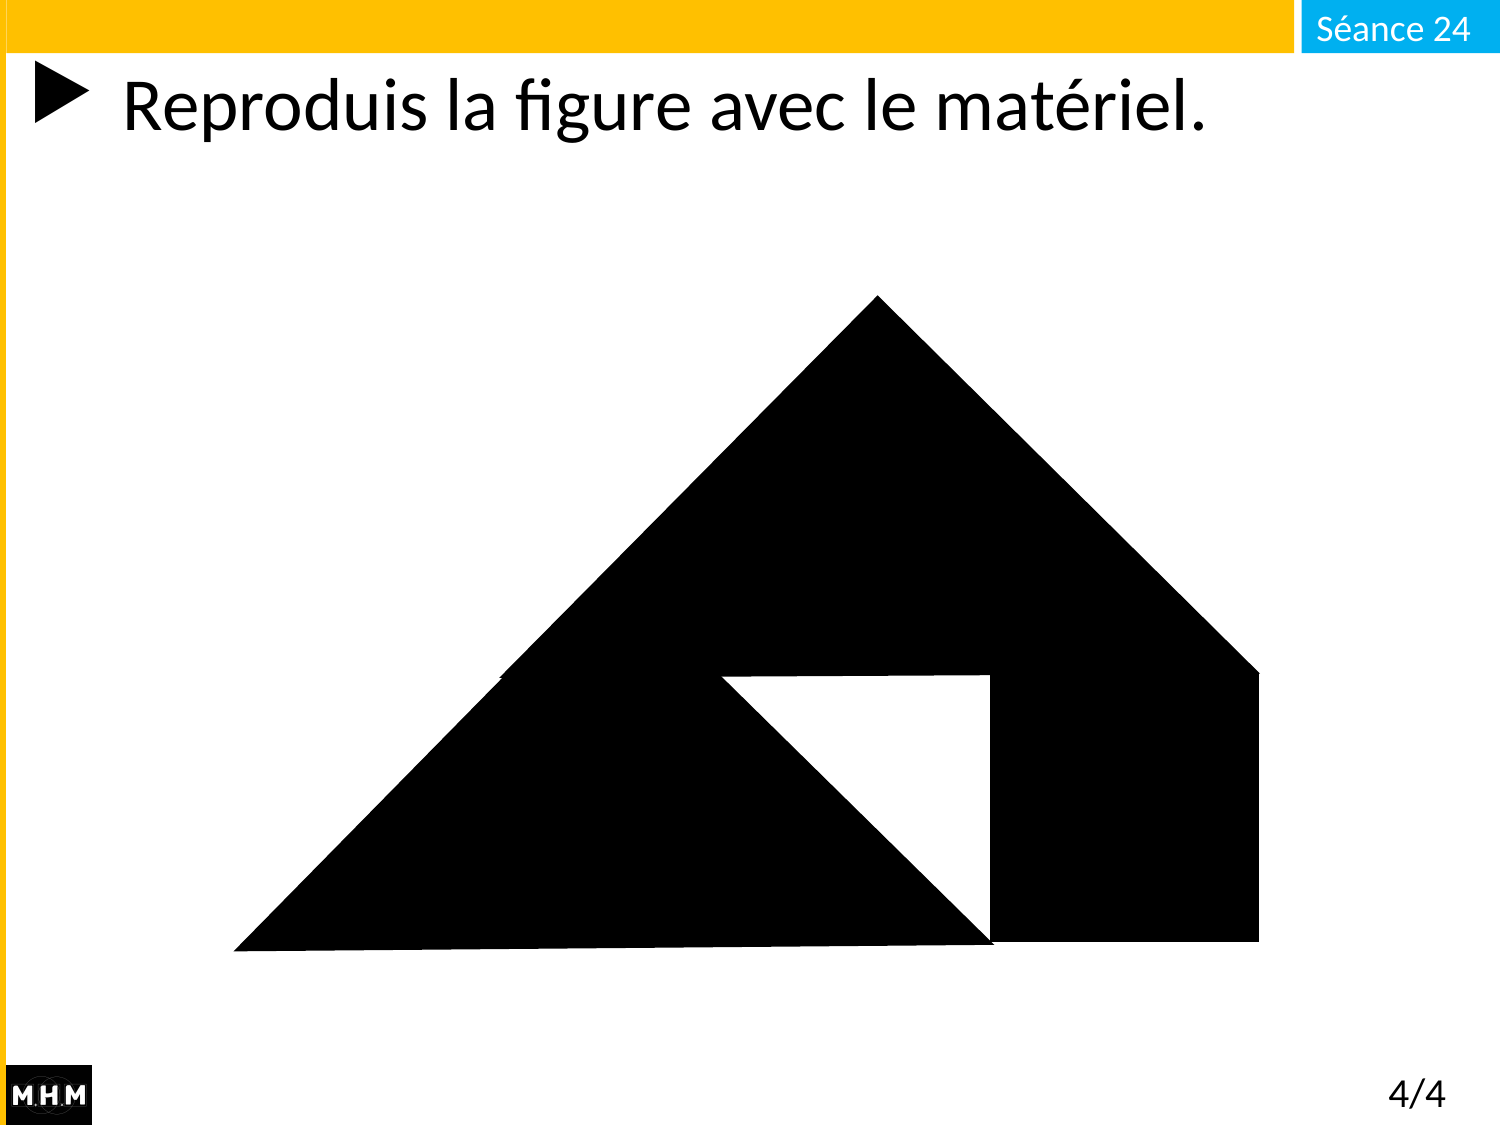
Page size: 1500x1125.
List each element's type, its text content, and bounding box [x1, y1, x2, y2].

picture [6, 1065, 92, 1125]
text_box [991, 674, 1258, 941]
text_box 4/4 [1373, 1064, 1500, 1125]
text_box [233, 567, 995, 952]
text_box [499, 295, 1261, 678]
title Reproduis la figure avec le matériel. [13, 58, 1397, 154]
